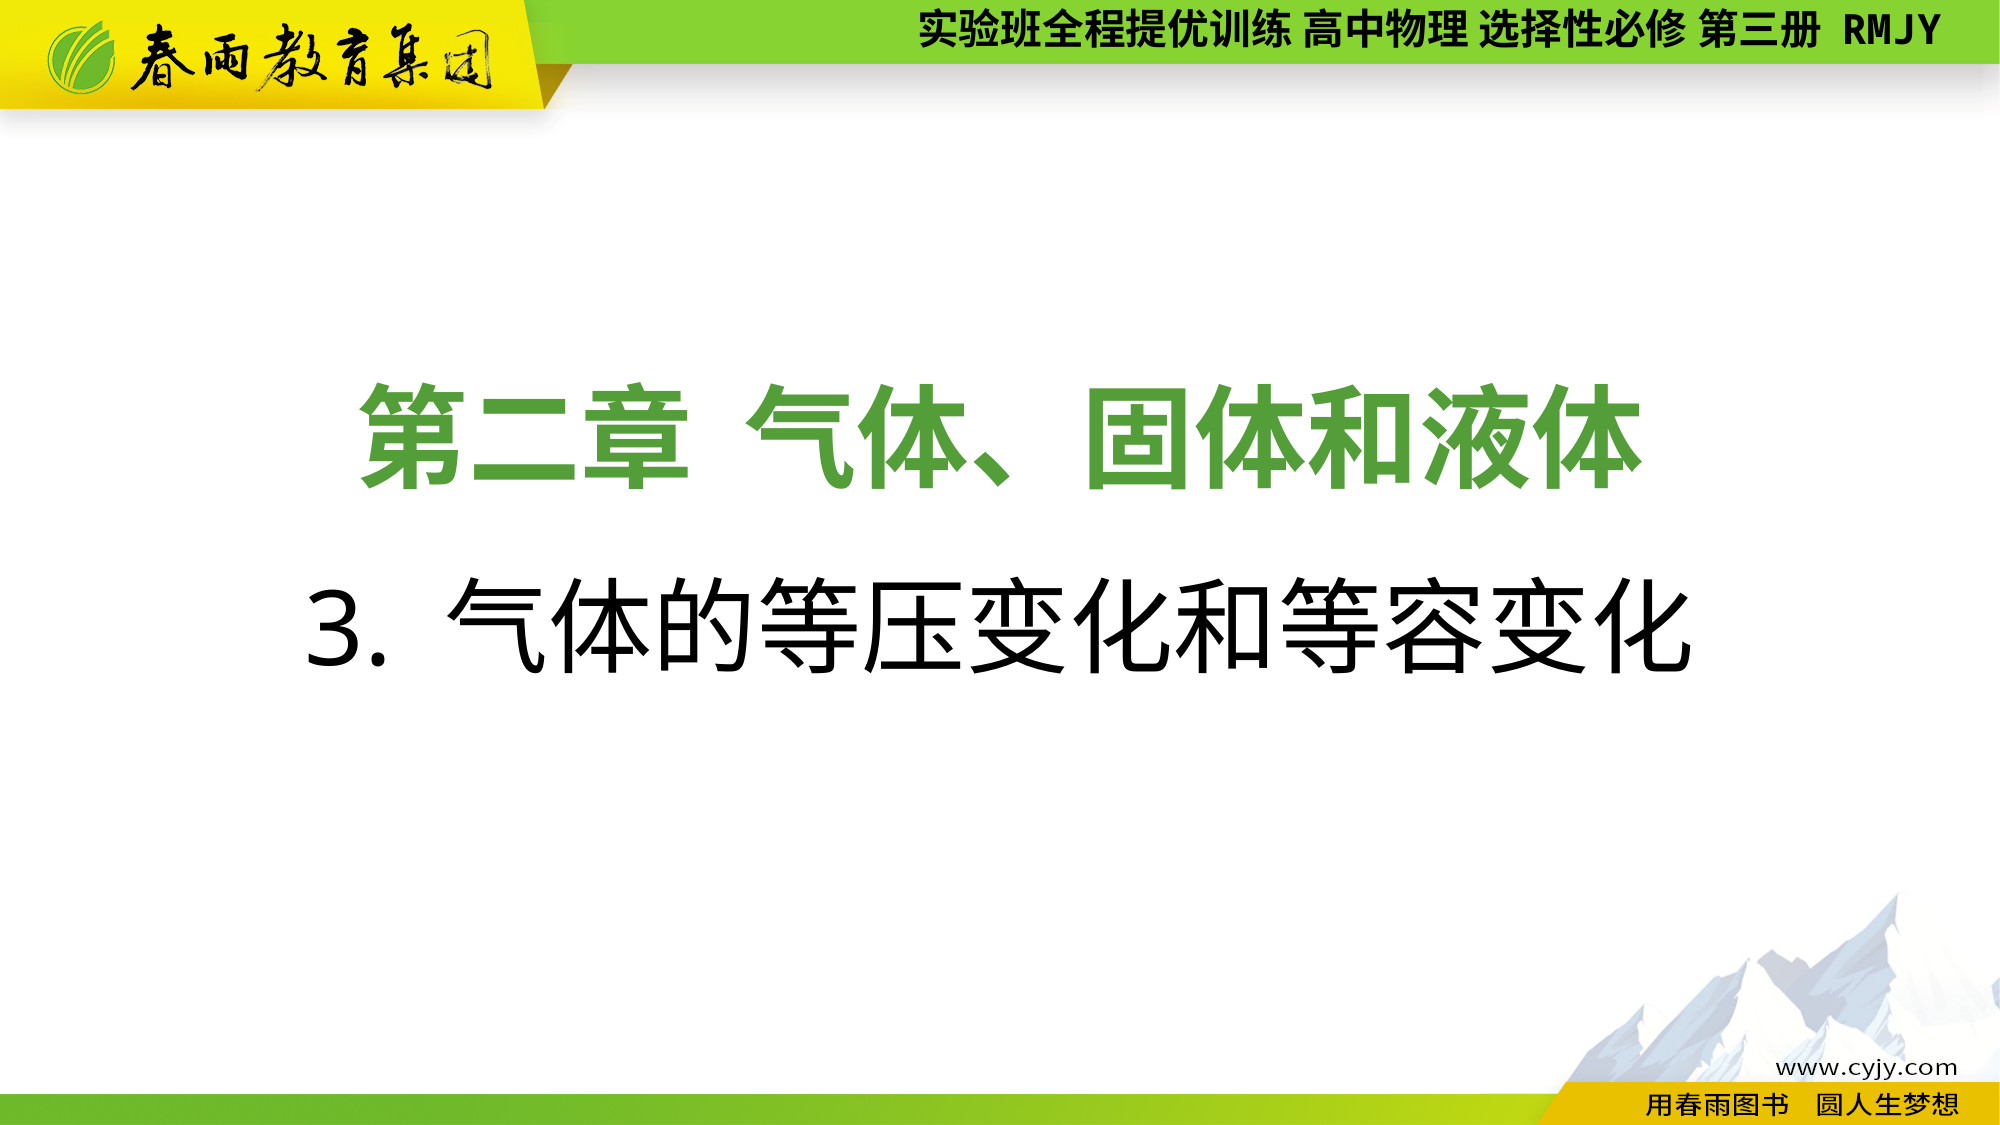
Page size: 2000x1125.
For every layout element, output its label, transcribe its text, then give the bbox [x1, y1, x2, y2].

picture [0, 0, 2000, 1125]
text_box 3. 气体的等压变化和等容变化 [54, 491, 1946, 694]
text_box 第二章 气体、固体和液体 [54, 291, 1946, 491]
